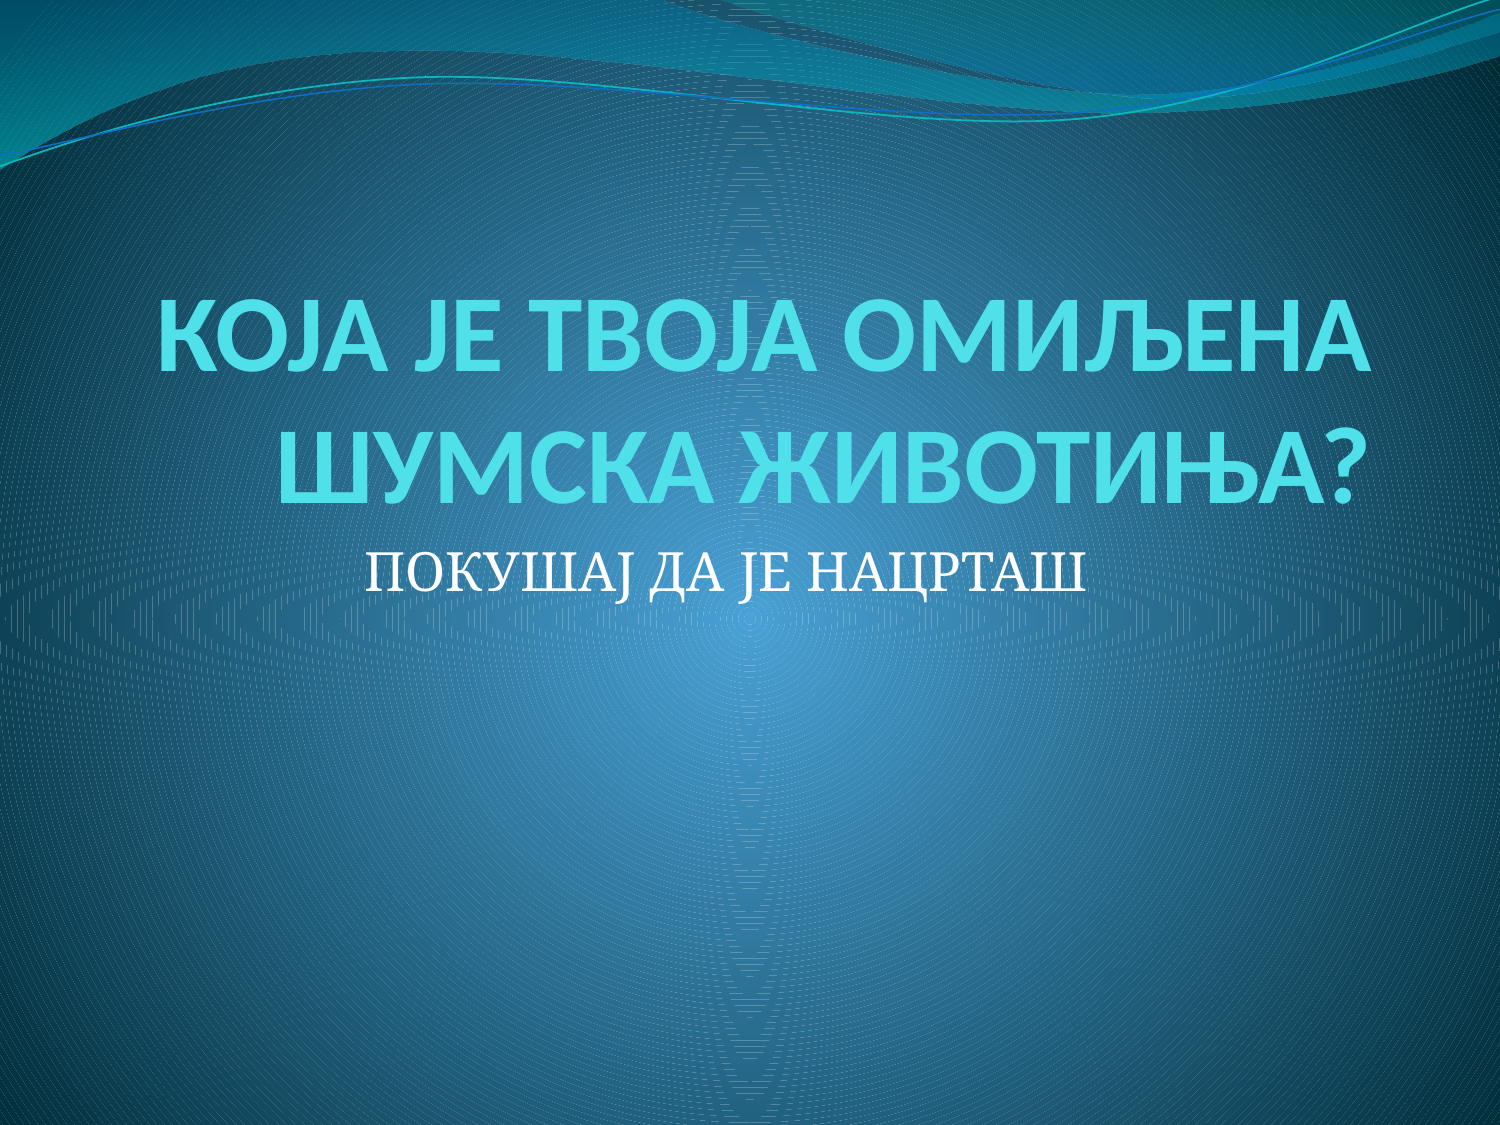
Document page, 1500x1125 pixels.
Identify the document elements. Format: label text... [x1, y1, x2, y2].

title КОЈА ЈЕ ТВОЈА ОМИЉЕНА ШУМСКА ЖИВОТИЊА? [87, 224, 1376, 525]
subtitle ПОКУШАЈ ДА ЈЕ НАЦРТАШ [87, 529, 1376, 818]
